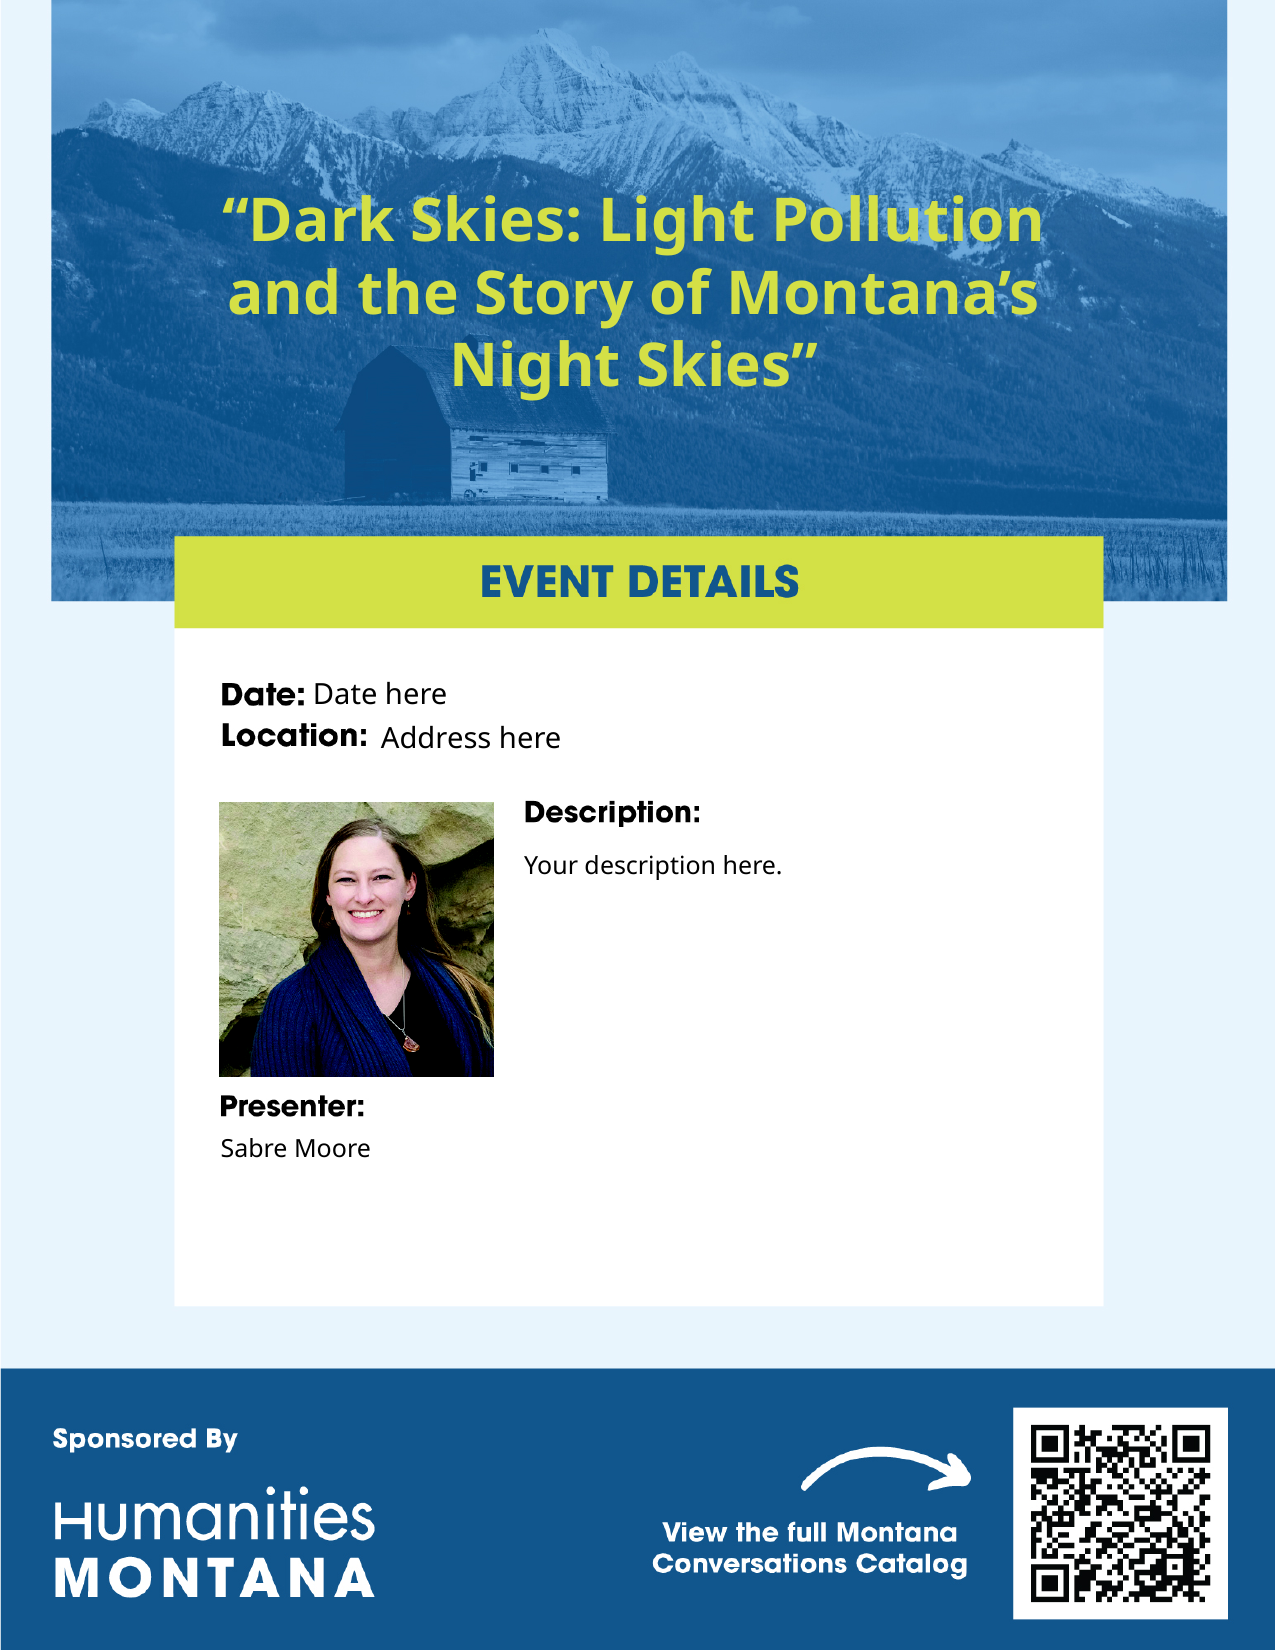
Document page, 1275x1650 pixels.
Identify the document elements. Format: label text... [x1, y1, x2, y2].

picture [0, 0, 1275, 1650]
text_box Date here [297, 660, 932, 726]
text_box Address here [365, 704, 1233, 770]
text_box “Dark Skies: Light Pollution and the Story of Montana’s Night Skies” [169, 166, 1099, 414]
text_box Your description here. [509, 834, 1033, 895]
text_box Sabre Moore [205, 1117, 480, 1178]
text_box [159, 166, 169, 233]
text_box [169, 132, 1099, 166]
